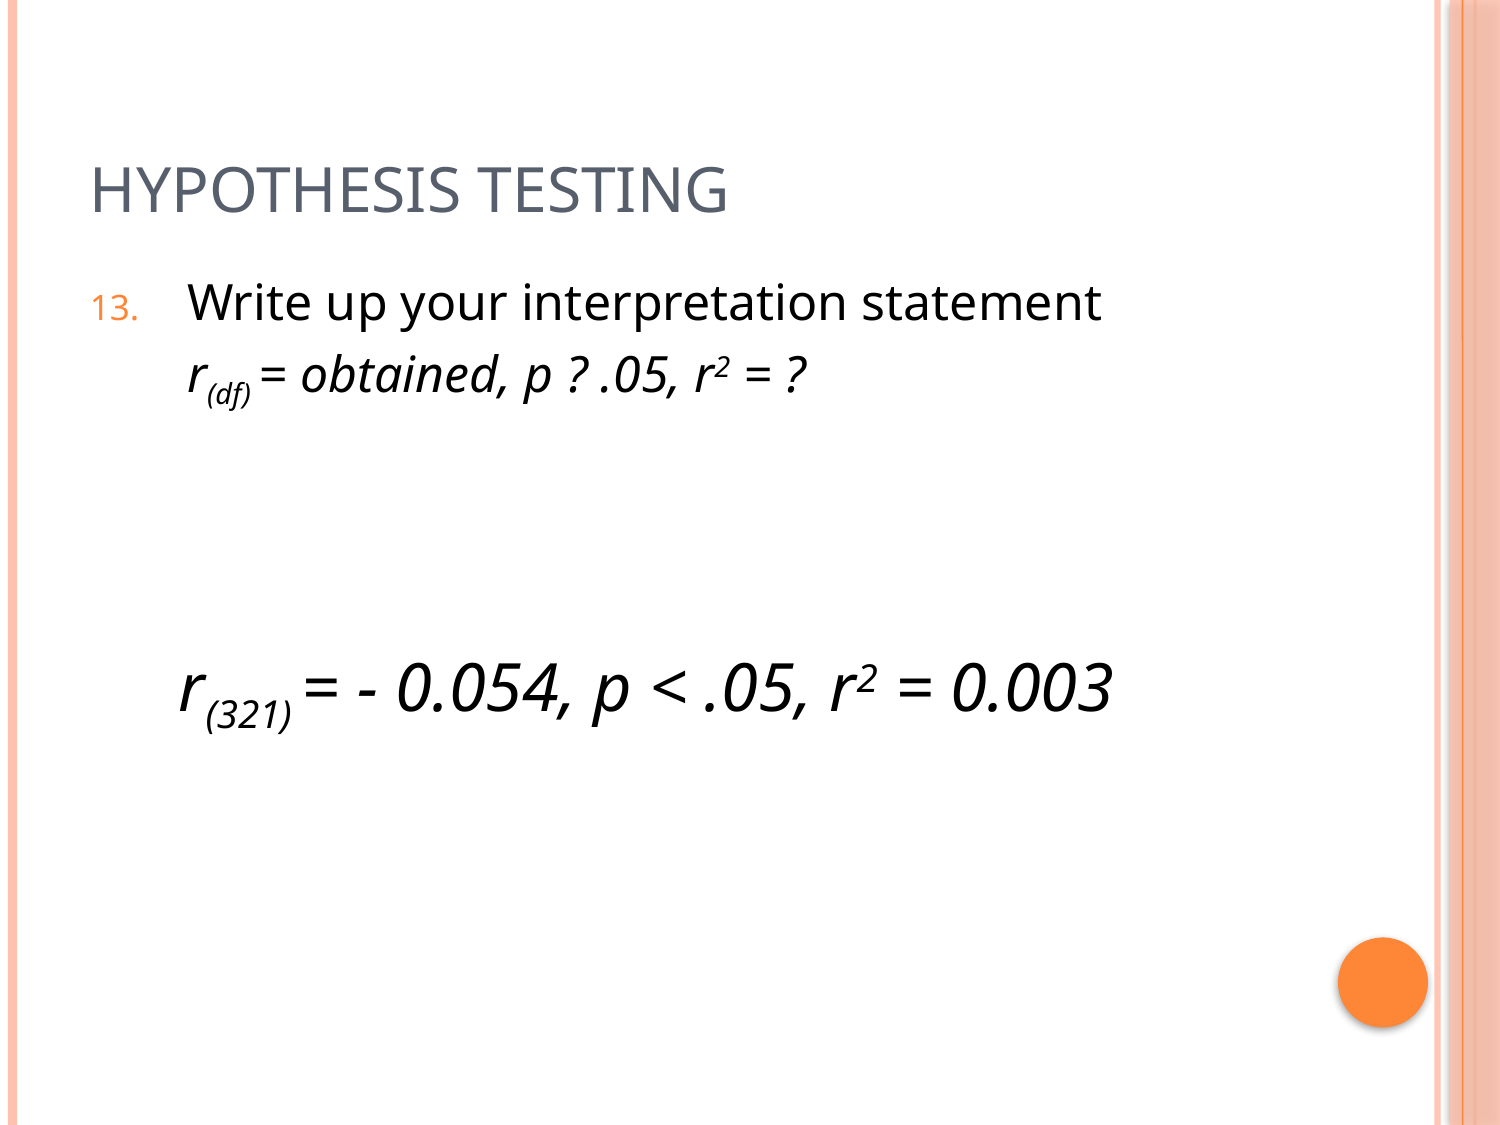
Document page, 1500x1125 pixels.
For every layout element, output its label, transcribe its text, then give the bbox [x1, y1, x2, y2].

text_box r(321) = - 0.054, p < .05, r2 = 0.003 [62, 637, 1413, 963]
list Write up your interpretation statement r(df) = obtained, p ? .05, r2 = ? [75, 262, 1425, 750]
title Hypothesis Testing [75, 45, 1300, 233]
